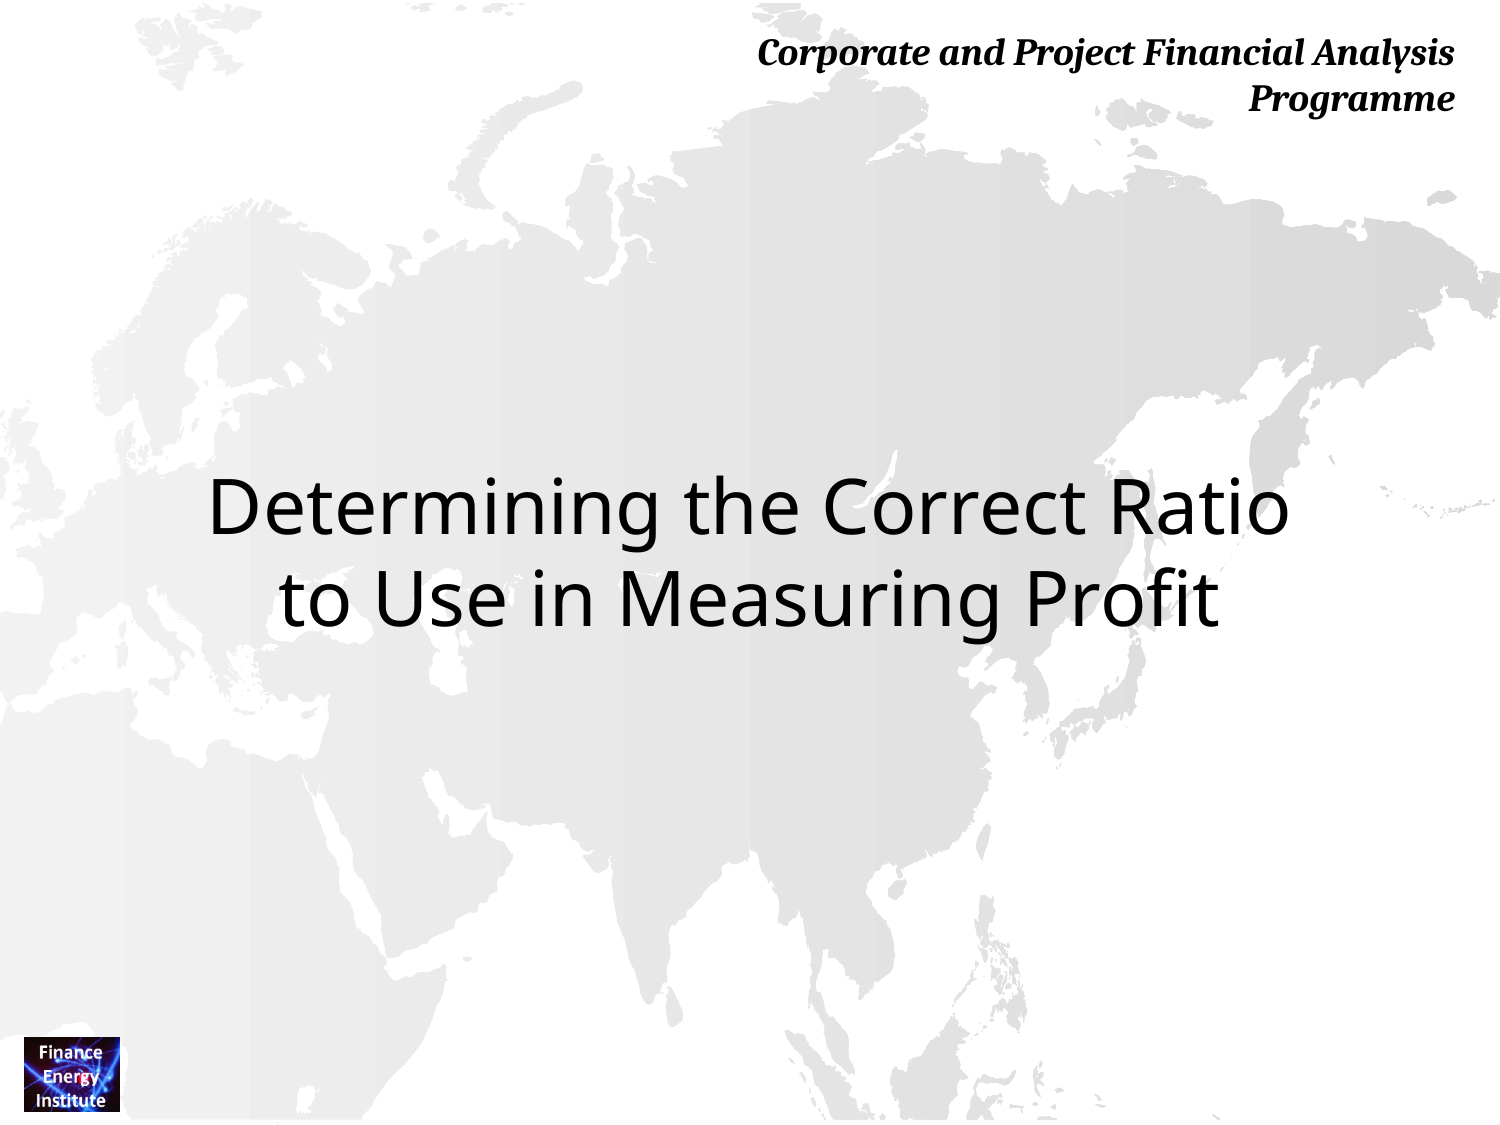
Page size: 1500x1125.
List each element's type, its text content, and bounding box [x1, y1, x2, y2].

title Determining the Correct Ratio to Use in Measuring Profit [149, 299, 1351, 800]
picture [24, 1037, 120, 1112]
